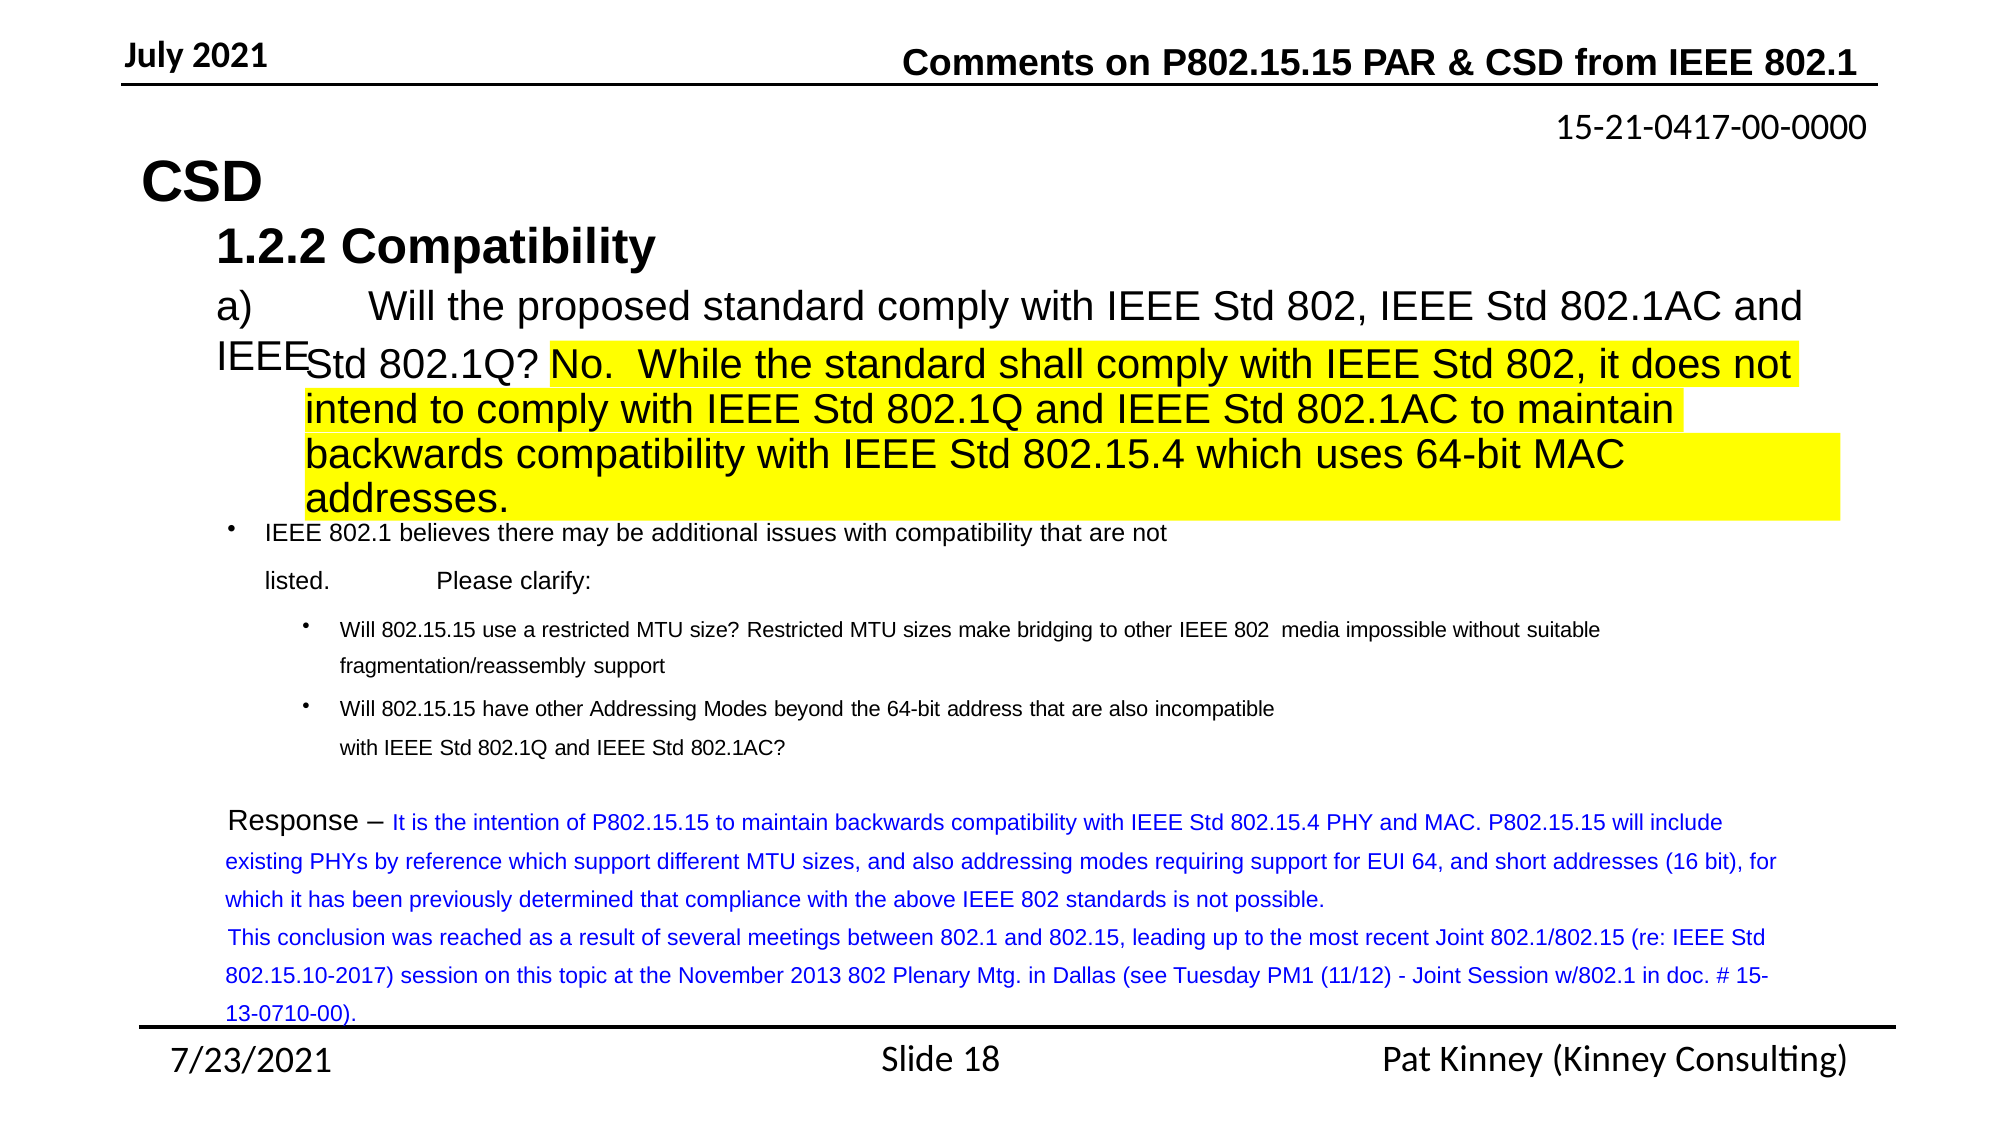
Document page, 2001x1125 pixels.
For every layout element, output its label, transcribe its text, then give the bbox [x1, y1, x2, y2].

slide_number Slide 18 [879, 1041, 1010, 1125]
footer 7/23/2021 [168, 1042, 336, 1125]
text_box CSD 1.2.2 Compatibility a) Will the proposed standard comply with IEEE Std 802, IEEE Std 802.1AC and IEEE [138, 141, 1832, 379]
text_box July 2021 [122, 28, 271, 76]
text_box backwards compatibility with IEEE Std 802.15.4 which uses 64-bit MAC addresses. [304, 432, 1841, 521]
text_box IEEE 802.1 believes there may be additional issues with compatibility that are not listed. Please clarify: Will 802.15.15 use a restricted MTU size? Restricted MTU sizes make bridging to other IEEE 802 media impossible without suitable fragmentation/reassembly support Will 802.15.15 have other Addressing Modes beyond the 64-bit address that are also incompatible with IEEE Std 802.1Q and IEEE Std 802.1AC? Response – It is the intention of P802.15.15 to maintain backwards compatibility with IEEE Std 802.15.4 PHY and MAC. P802.15.15 will include existing PHYs by reference which support different MTU sizes, and also addressing modes requiring support for EUI 64, and short addresses (16 bit), for which it has been previously determined that compliance with the above IEEE 802 standards is not possible. This conclusion was reached as a result of several meetings between 802.1 and 802.15, leading up to the most recent Joint 802.1/802.15 (re: IEEE Std 802.15.10-2017) session on this topic at the November 2013 802 Plenary Mtg. in Dallas (see Tuesday PM1 (11/12) - Joint Session w/802.1 in doc. # 15-13-0710-00). [225, 497, 1787, 1027]
slide_number Pat Kinney (Kinney Consulting) [1380, 1041, 1882, 1125]
text_box Comments on P802.15.15 PAR & CSD from IEEE 802.1 [900, 35, 1864, 83]
text_box intend to comply with IEEE Std 802.1Q and IEEE Std 802.1AC to maintain [305, 387, 1684, 432]
text_box Std 802.1Q? [302, 334, 542, 387]
text_box No. While the standard shall comply with IEEE Std 802, it does not [549, 340, 1800, 387]
